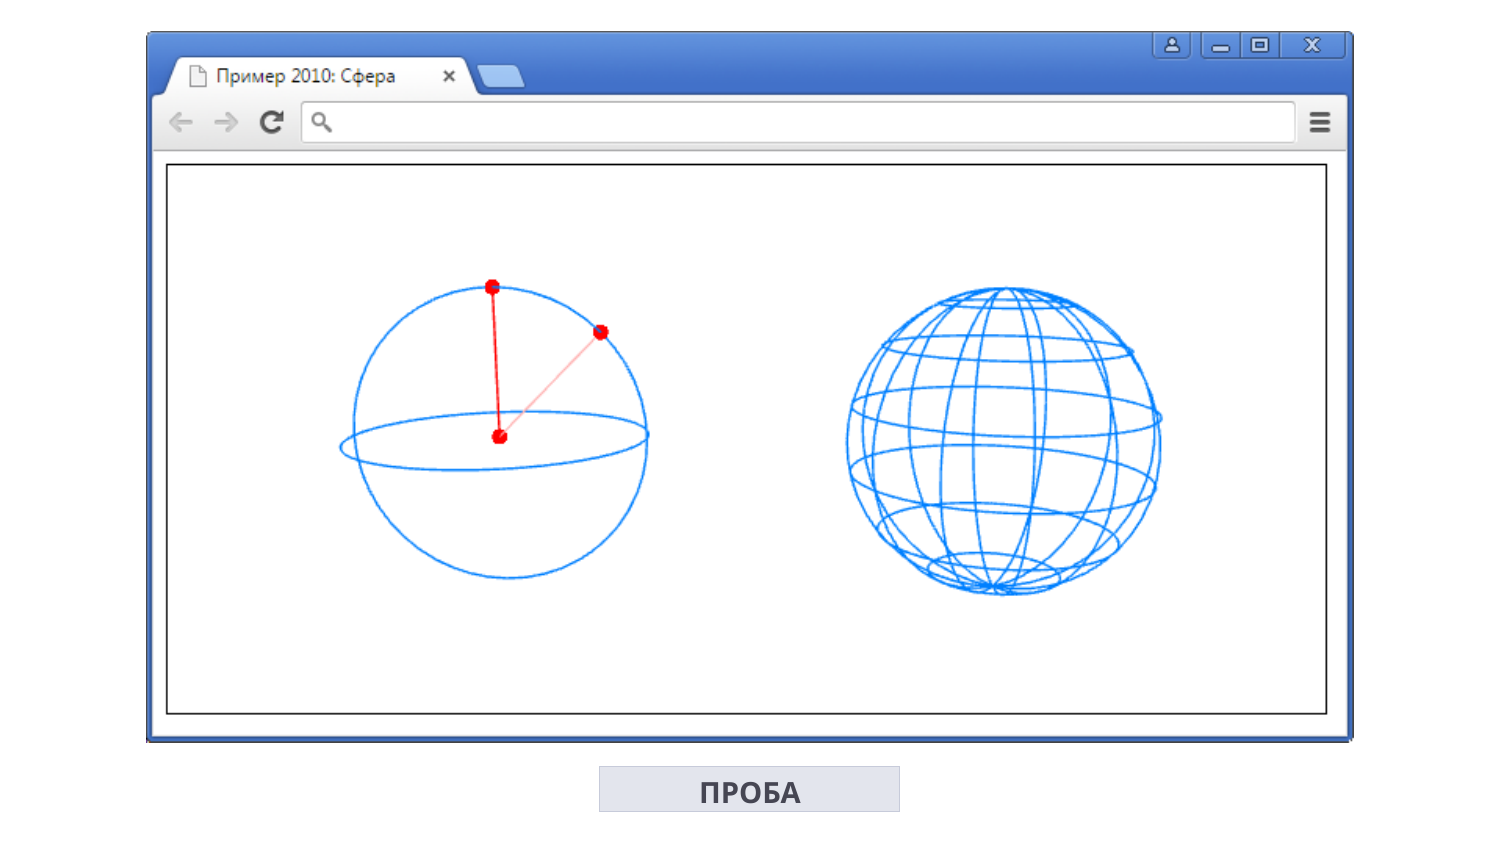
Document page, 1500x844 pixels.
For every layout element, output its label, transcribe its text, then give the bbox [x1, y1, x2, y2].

text_box ПРОБА [599, 766, 900, 812]
picture [146, 31, 1354, 744]
